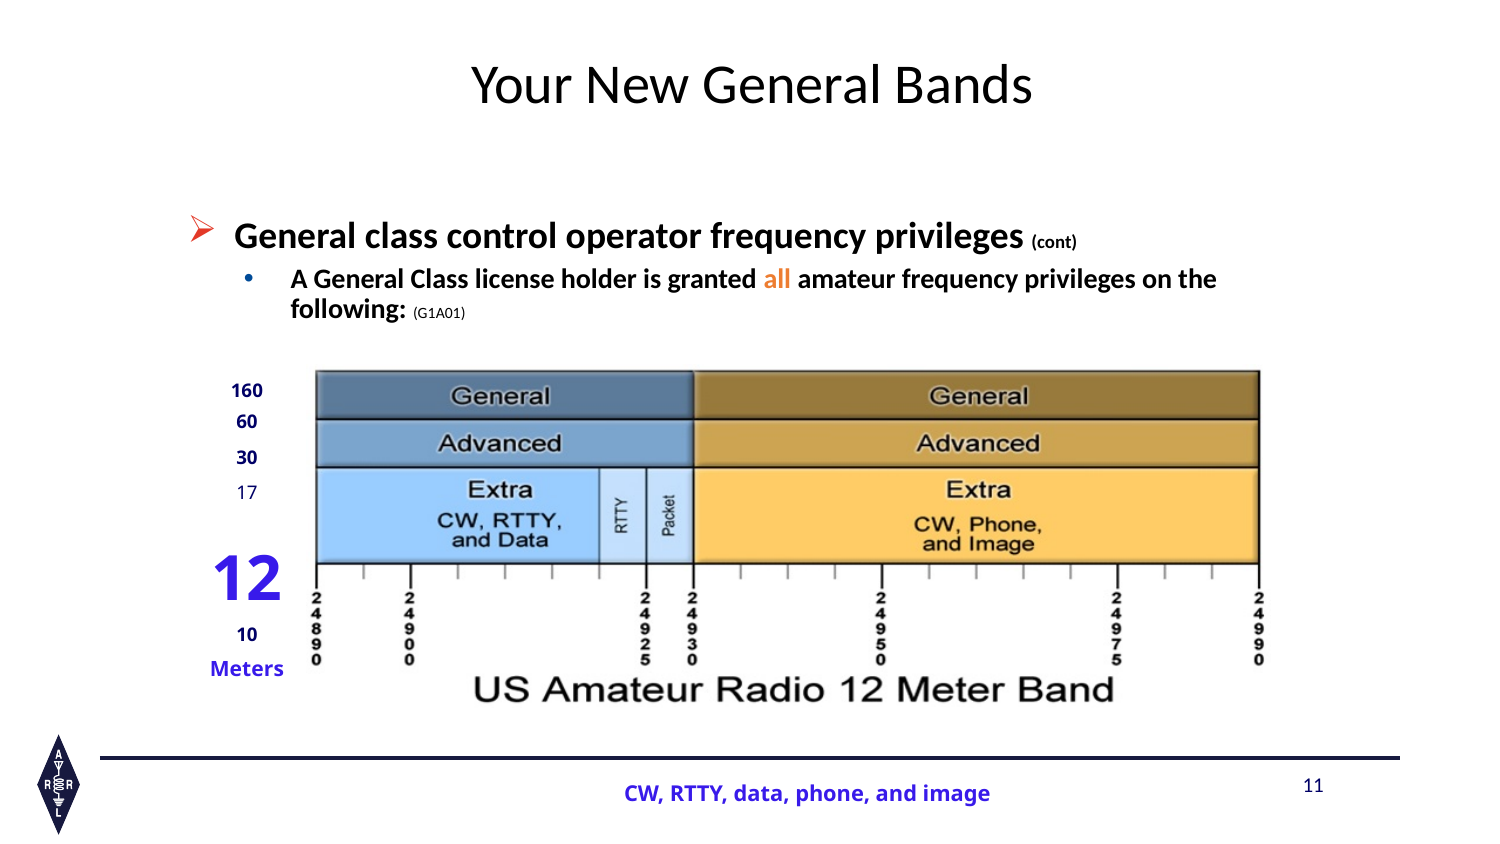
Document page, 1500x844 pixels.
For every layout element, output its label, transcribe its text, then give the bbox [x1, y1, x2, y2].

picture [37, 734, 80, 835]
text_box CW, RTTY, data, phone, and image [496, 759, 1050, 814]
slide_number 11 [1302, 761, 1400, 807]
text_box 160 60 30 17 12 10 Meters [176, 378, 306, 682]
title Your New General Bands [206, 48, 1298, 147]
picture [306, 364, 1271, 708]
list General class control operator frequency privileges (cont) A General Class license holder is granted all amateur frequency privileges on the following: (G1A01) [187, 209, 1313, 366]
